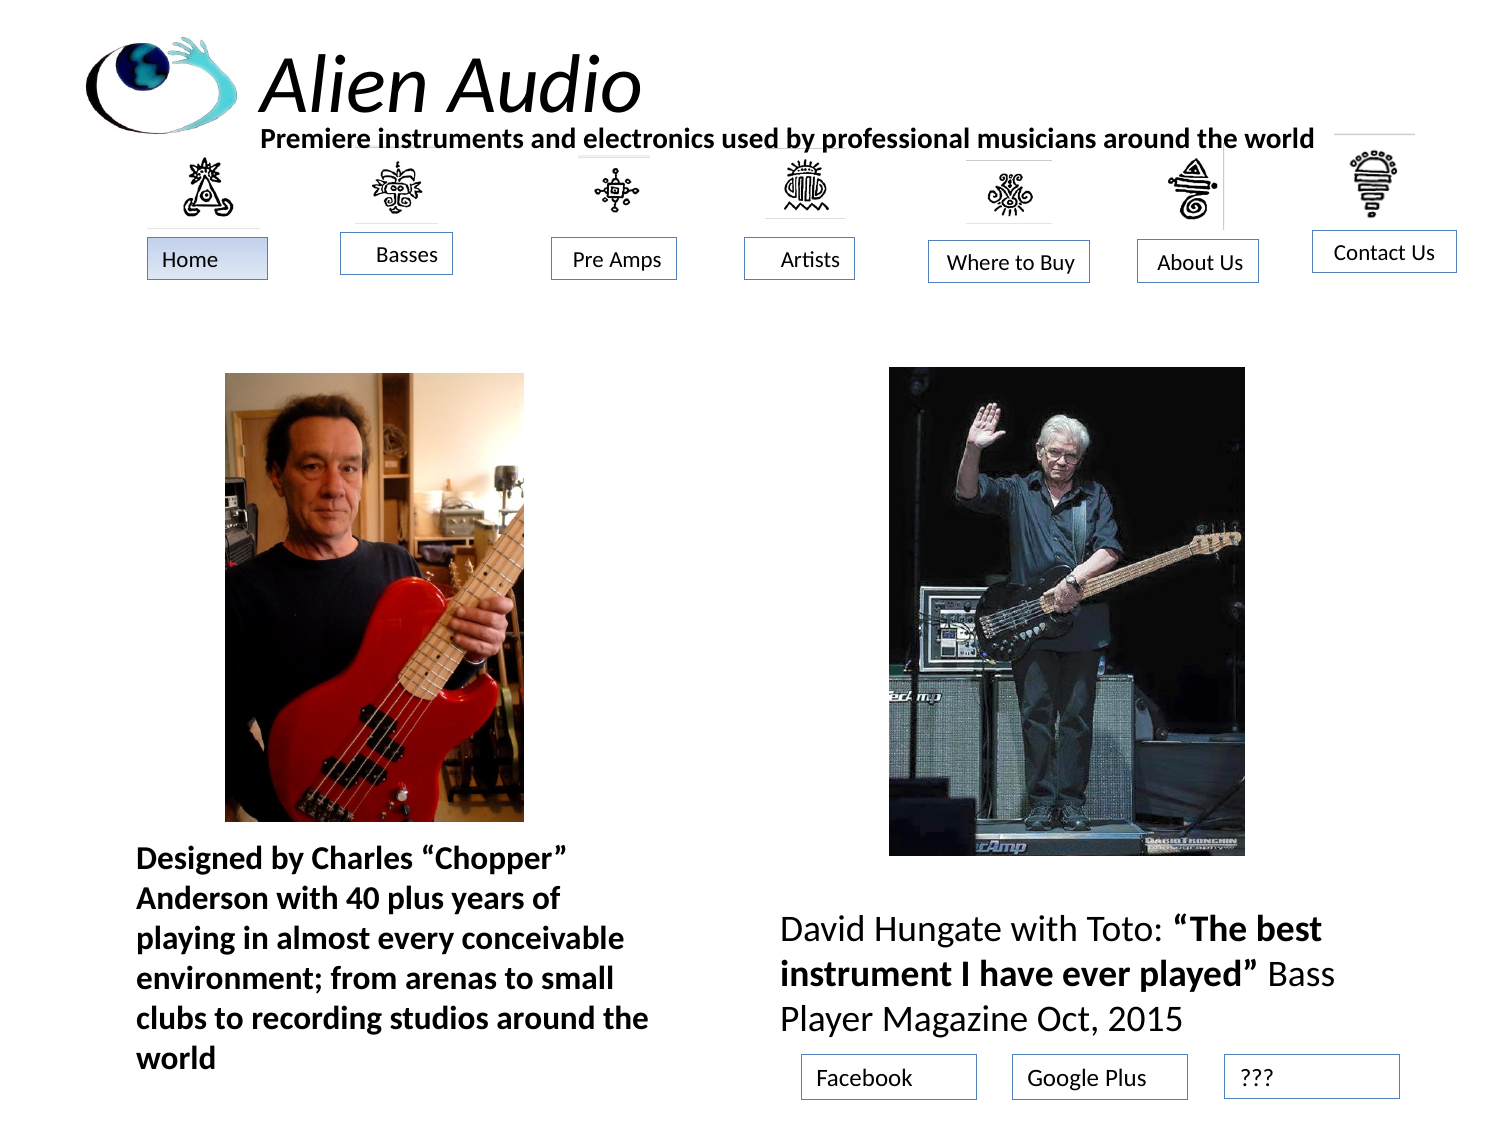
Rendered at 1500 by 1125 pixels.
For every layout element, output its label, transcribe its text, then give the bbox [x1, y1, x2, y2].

text_box Designed by Charles “Chopper” Anderson with 40 plus years of playing in almost every conceivable environment; from arenas to small clubs to recording studios around the world [121, 828, 672, 1084]
text_box Pre Amps [551, 237, 677, 280]
picture [1334, 133, 1415, 230]
picture [578, 155, 651, 222]
picture [1149, 142, 1226, 230]
picture [73, 21, 261, 230]
text_box Alien Audio [246, 21, 1246, 112]
picture [966, 160, 1053, 225]
picture [888, 366, 1246, 857]
text_box Where to Buy [928, 240, 1090, 283]
text_box David Hungate with Toto: “The best instrument I have ever played” Bass Player Magazine Oct, 2015 [765, 896, 1415, 1047]
text_box Basses [340, 232, 453, 275]
text_box About Us [1137, 239, 1259, 283]
text_box Google Plus [1012, 1054, 1188, 1100]
text_box Facebook [801, 1054, 977, 1100]
picture [765, 148, 846, 219]
text_box Premiere instruments and electronics used by professional musicians around the world [249, 112, 1500, 162]
text_box Artists [744, 237, 855, 280]
picture [355, 144, 438, 224]
text_box ??? [1224, 1054, 1400, 1099]
picture [225, 373, 525, 823]
text_box Home [147, 237, 268, 280]
text_box Contact Us [1312, 230, 1457, 273]
